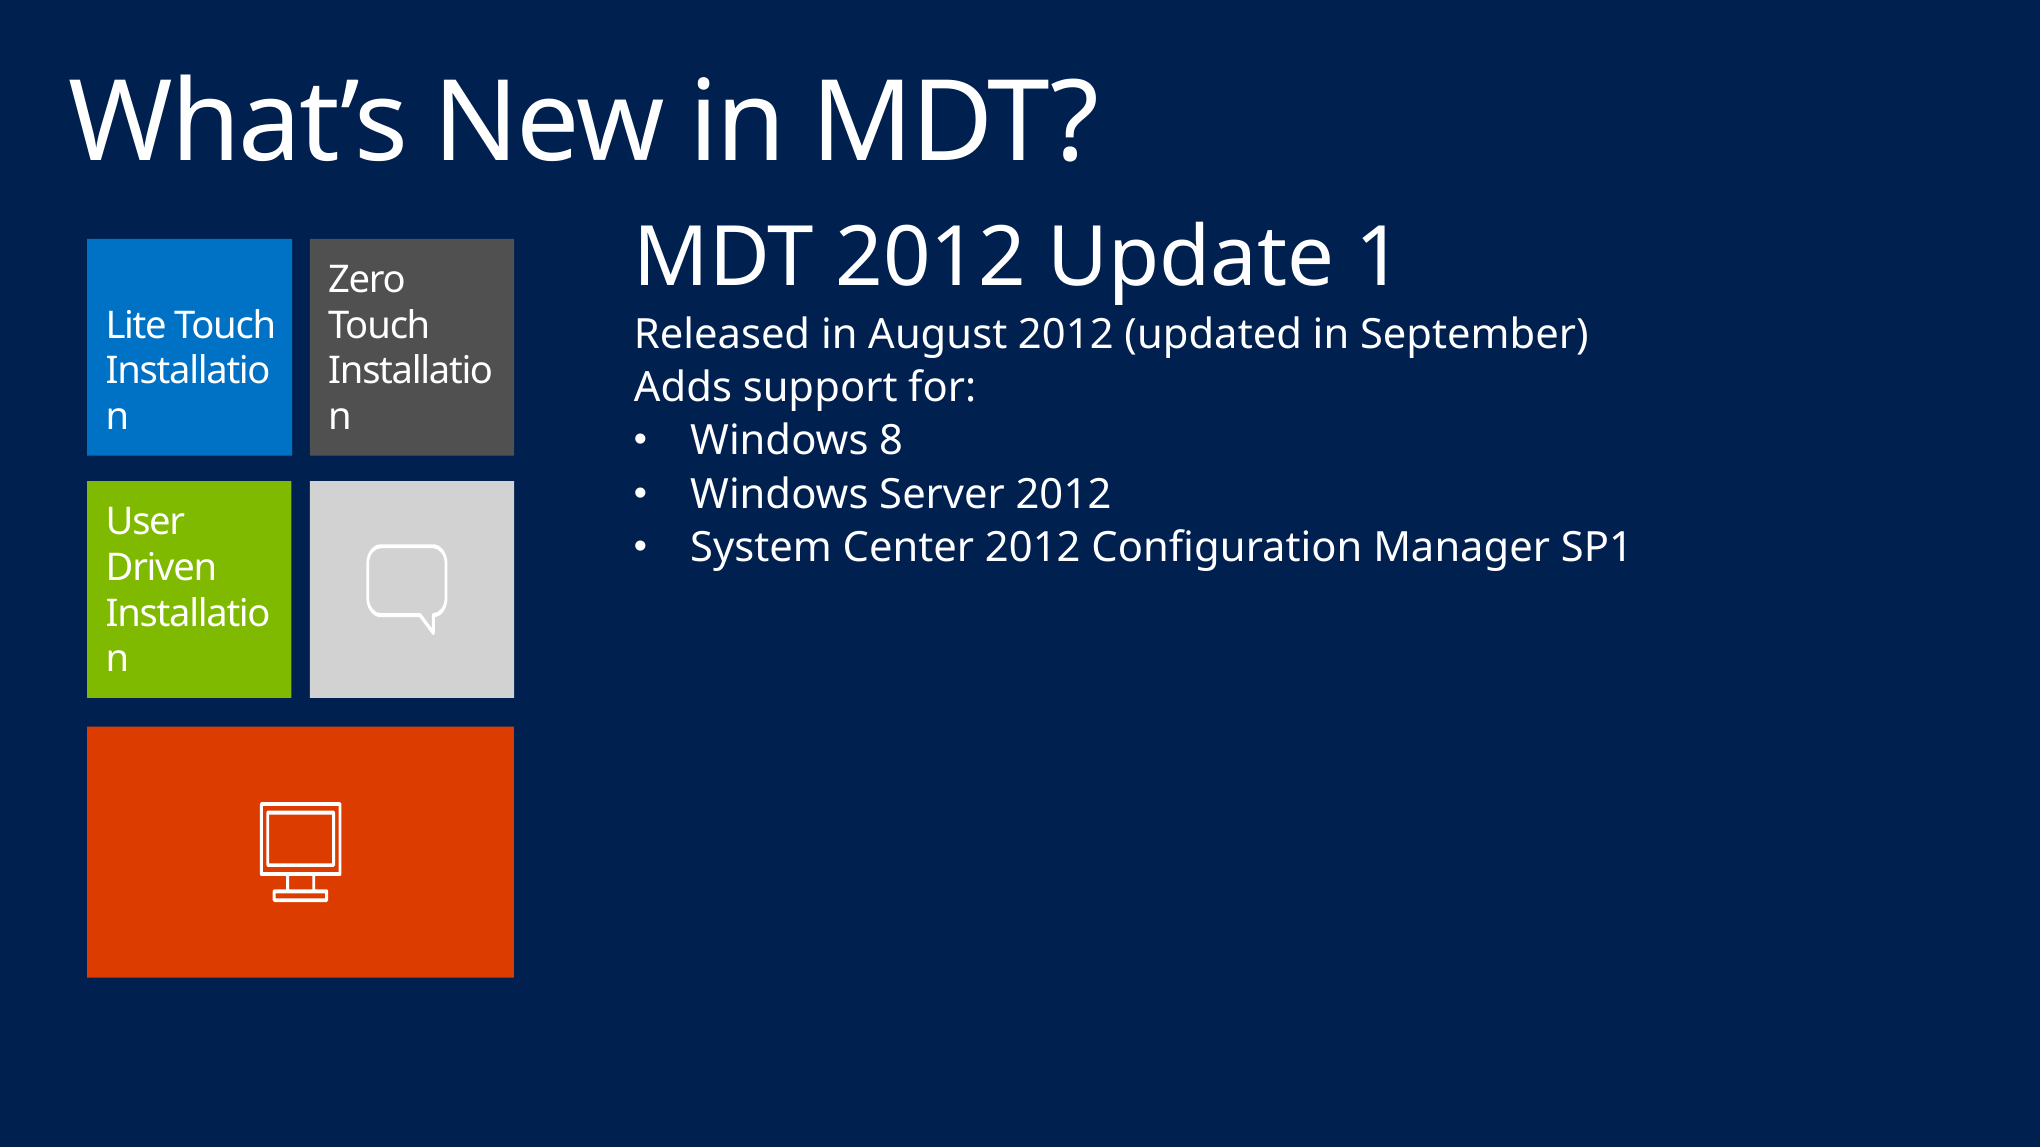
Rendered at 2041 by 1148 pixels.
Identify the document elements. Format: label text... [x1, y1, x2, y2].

text_box Zero Touch Installation [309, 238, 515, 456]
list MDT 2012 Update 1 Released in August 2012 (updated in September) Adds support for: Windows 8 Windows Server 2012 System Center 2012 Configuration Manager SP1 [609, 198, 1996, 598]
text_box Lite Touch Installation [86, 238, 293, 456]
text_box [366, 544, 448, 635]
text_box User Driven Installation [86, 480, 292, 699]
title What’s New in MDT? [45, 48, 1996, 200]
text_box [259, 802, 342, 903]
text_box [86, 726, 515, 978]
text_box [309, 480, 515, 699]
